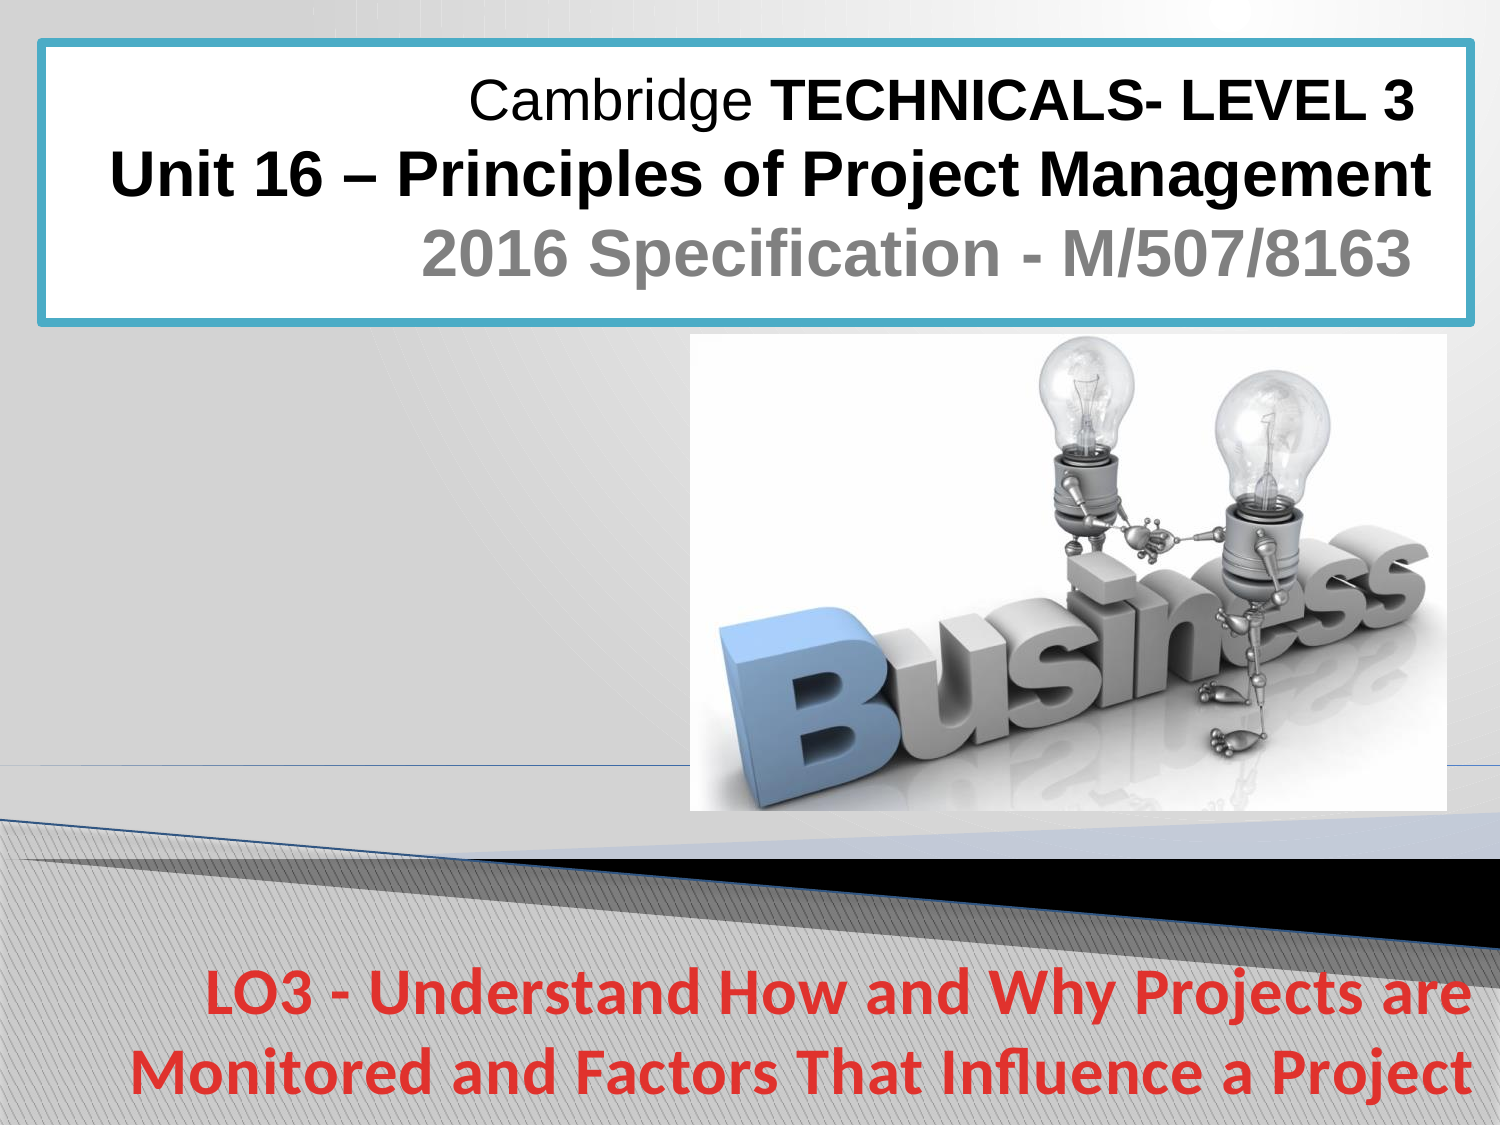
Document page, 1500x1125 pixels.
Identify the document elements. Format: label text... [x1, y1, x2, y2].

subtitle LO3 - Understand How and Why Projects are Monitored and Factors That Influence a Project [53, 940, 1495, 1067]
text_box [37, 38, 1475, 327]
text_box Cambridge TECHNICALS- LEVEL 3 Unit 16 – Principles of Project Management 2016 Specification - M/507/8163 [53, 54, 1447, 297]
picture [1495, 951, 1500, 989]
picture [690, 334, 1448, 811]
picture [5, 859, 1367, 940]
